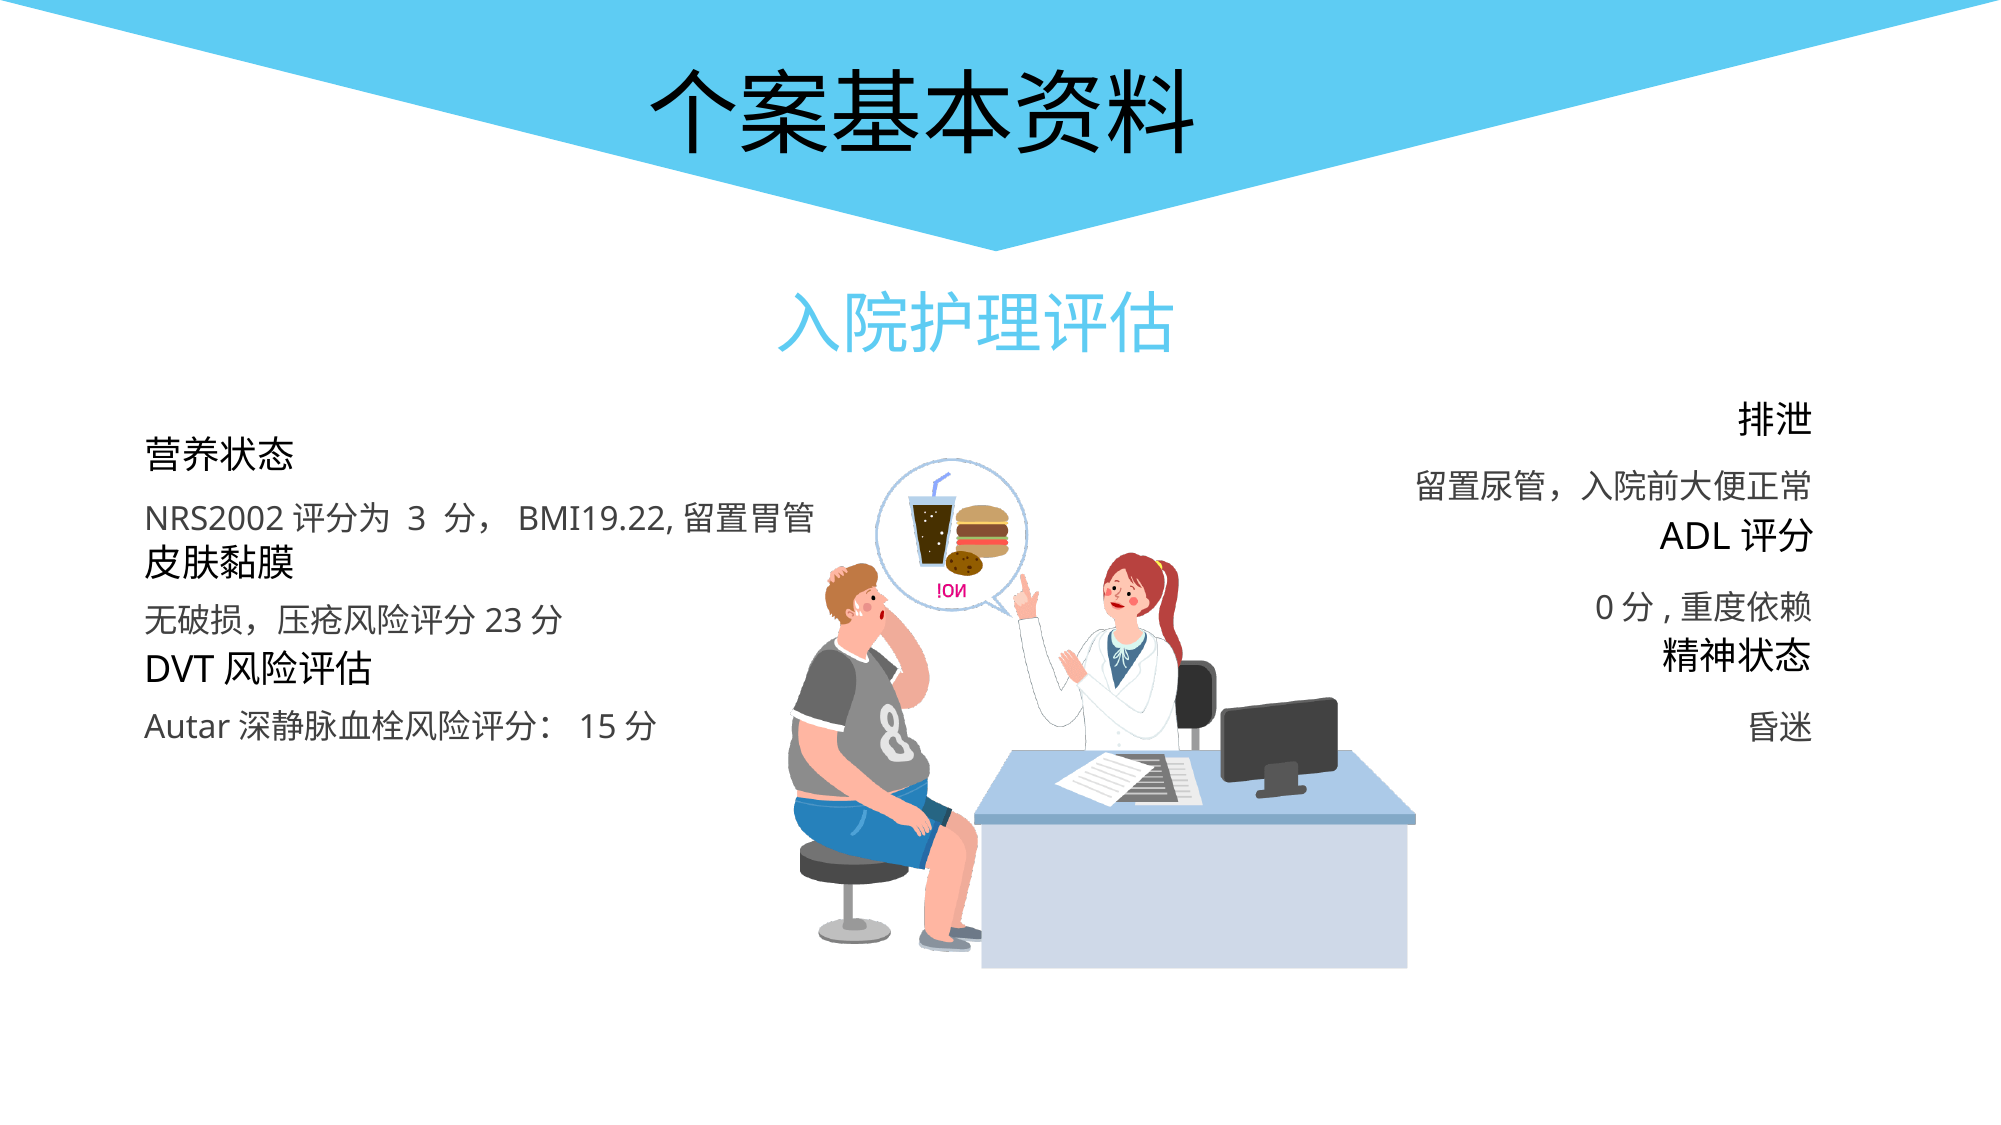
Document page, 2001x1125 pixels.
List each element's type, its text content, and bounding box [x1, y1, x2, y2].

text_box 个案基本资料 [632, 47, 1324, 173]
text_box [129, 423, 731, 754]
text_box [1472, 388, 1828, 755]
picture [731, 343, 1472, 1084]
text_box 入院护理评估 [726, 280, 1226, 361]
text_box [681, 173, 1313, 253]
text_box [0, 0, 2000, 171]
